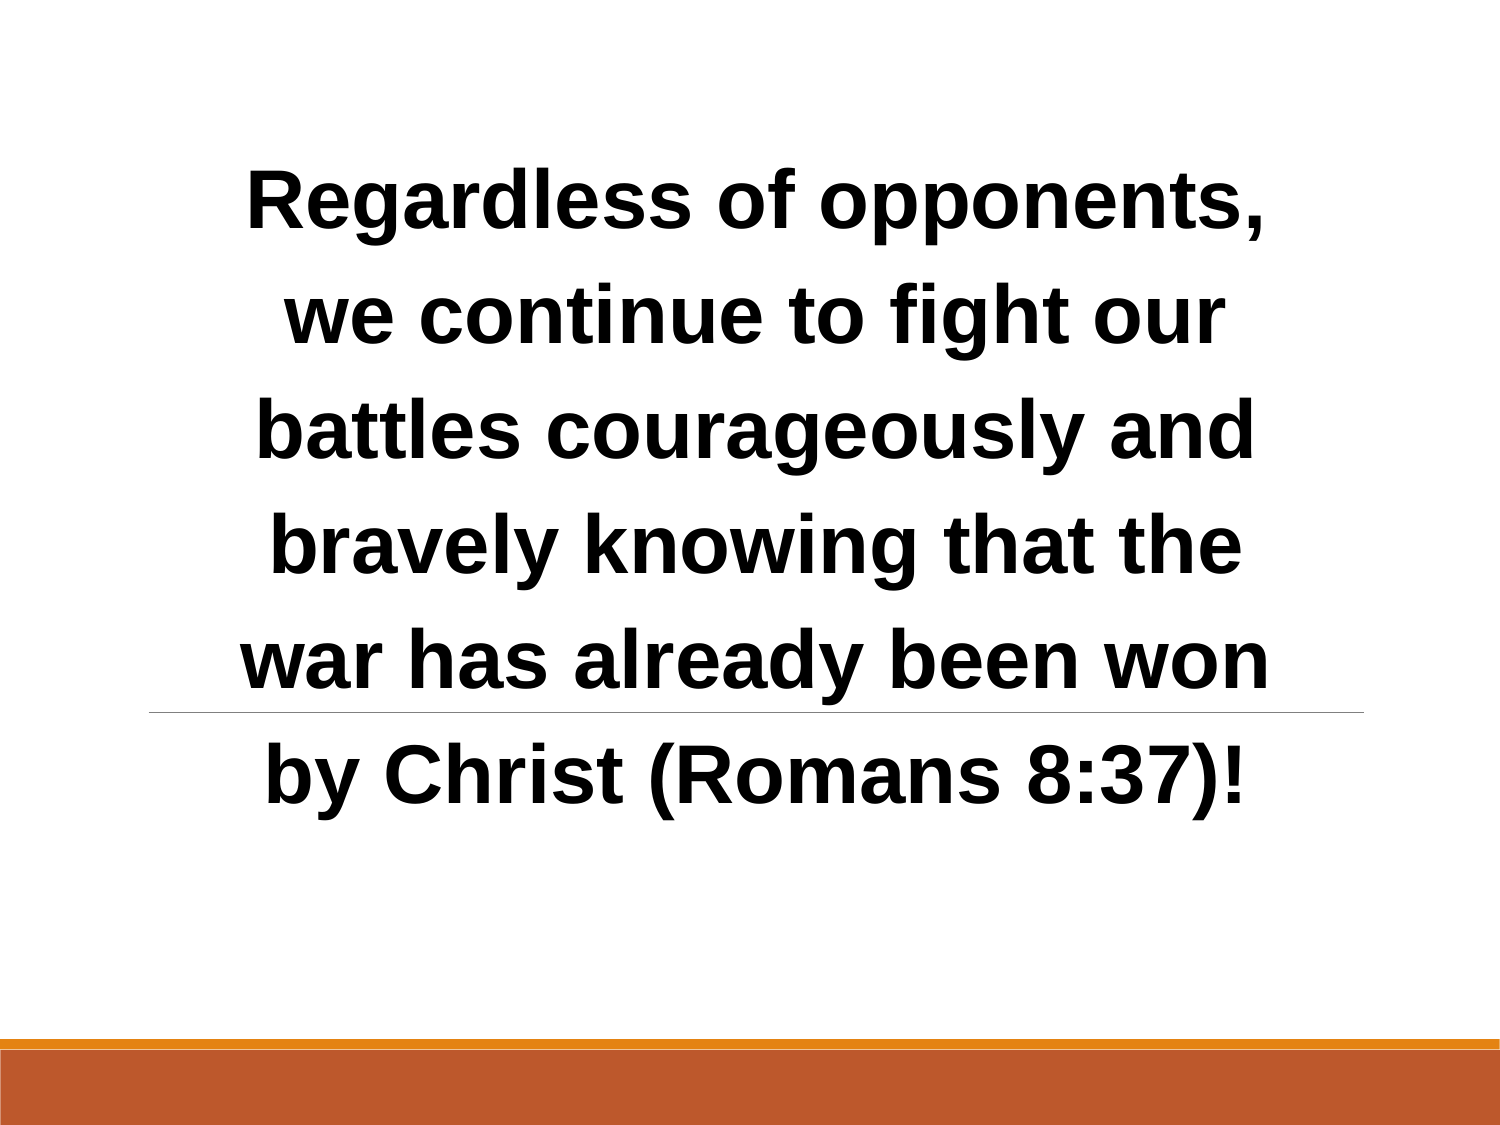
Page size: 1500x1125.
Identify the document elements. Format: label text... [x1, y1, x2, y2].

text_box Regardless of opponents, we continue to fight our battles courageously and bravely knowing that the war has already been won by Christ (Romans 8:37)! [174, 122, 1338, 828]
